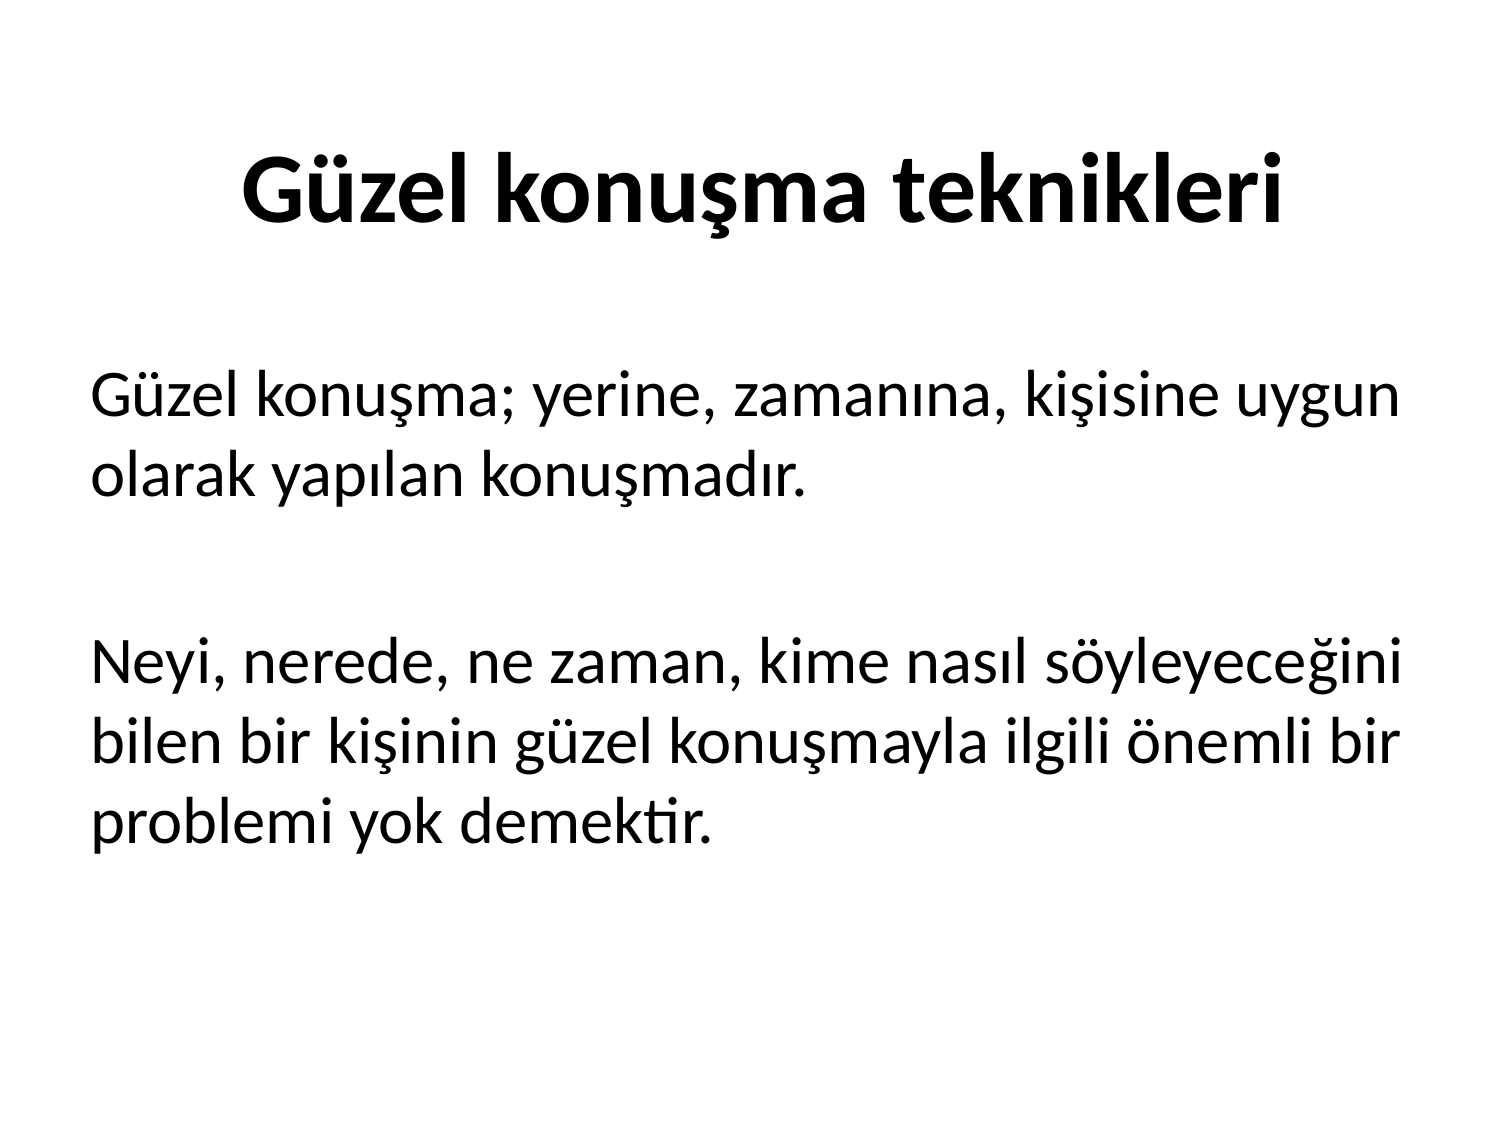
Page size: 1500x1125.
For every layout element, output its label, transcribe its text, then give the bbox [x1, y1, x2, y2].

list Güzel konuşma; yerine, zamanına, kişisine uygun olarak yapılan konuşmadır. Neyi, nerede, ne zaman, kime nasıl söyleyeceğini bilen bir kişinin güzel konuşmayla ilgili önemli bir problemi yok demektir. [75, 262, 1447, 1005]
title Güzel konuşma teknikleri [88, 113, 1439, 262]
